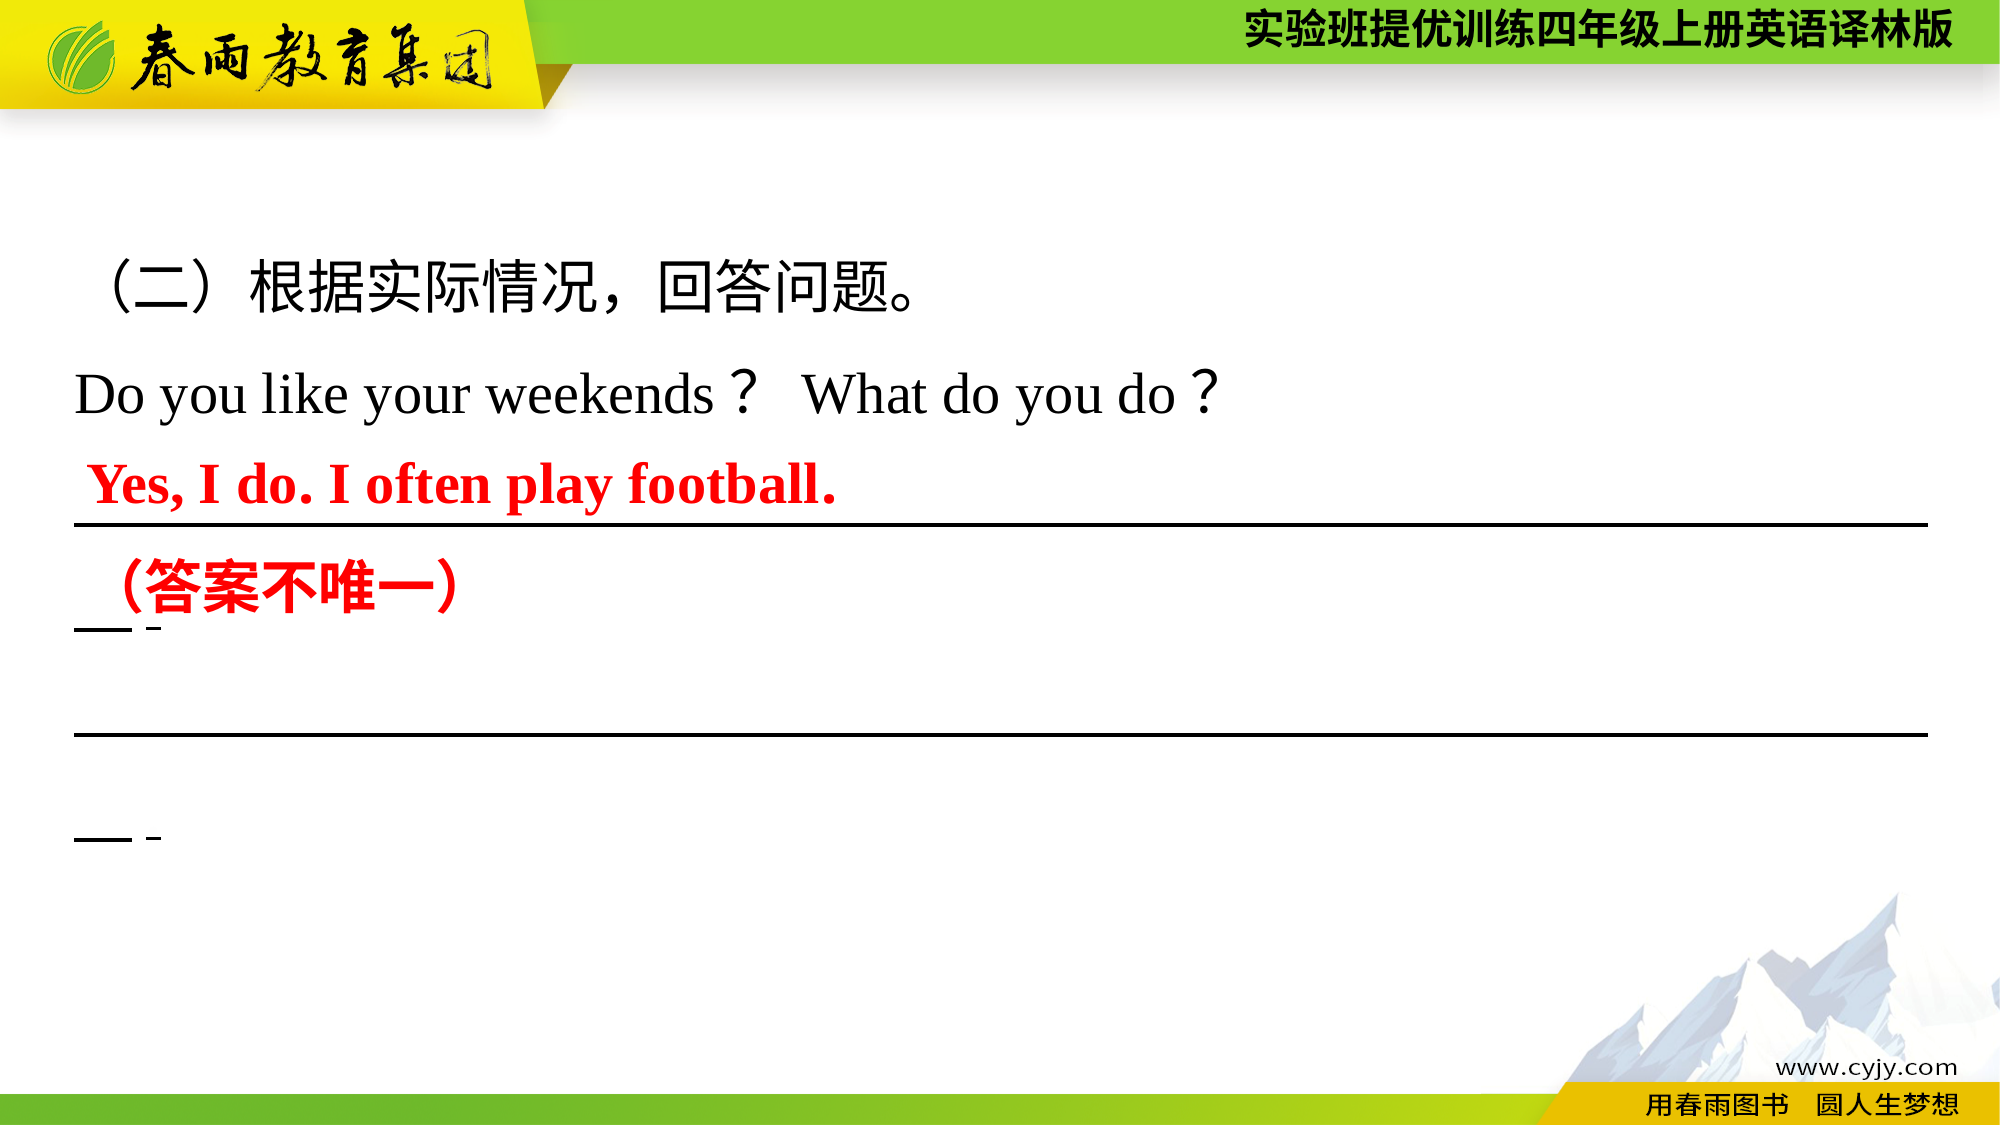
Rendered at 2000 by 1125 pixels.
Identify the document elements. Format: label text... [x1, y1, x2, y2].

picture [0, 0, 2000, 1125]
text_box Yes, I do. I often play football. （答案不唯一） [70, 403, 906, 628]
list （二）根据实际情况，回答问题。 Do you like your weekends？What do you do？ . . [59, 208, 1944, 648]
